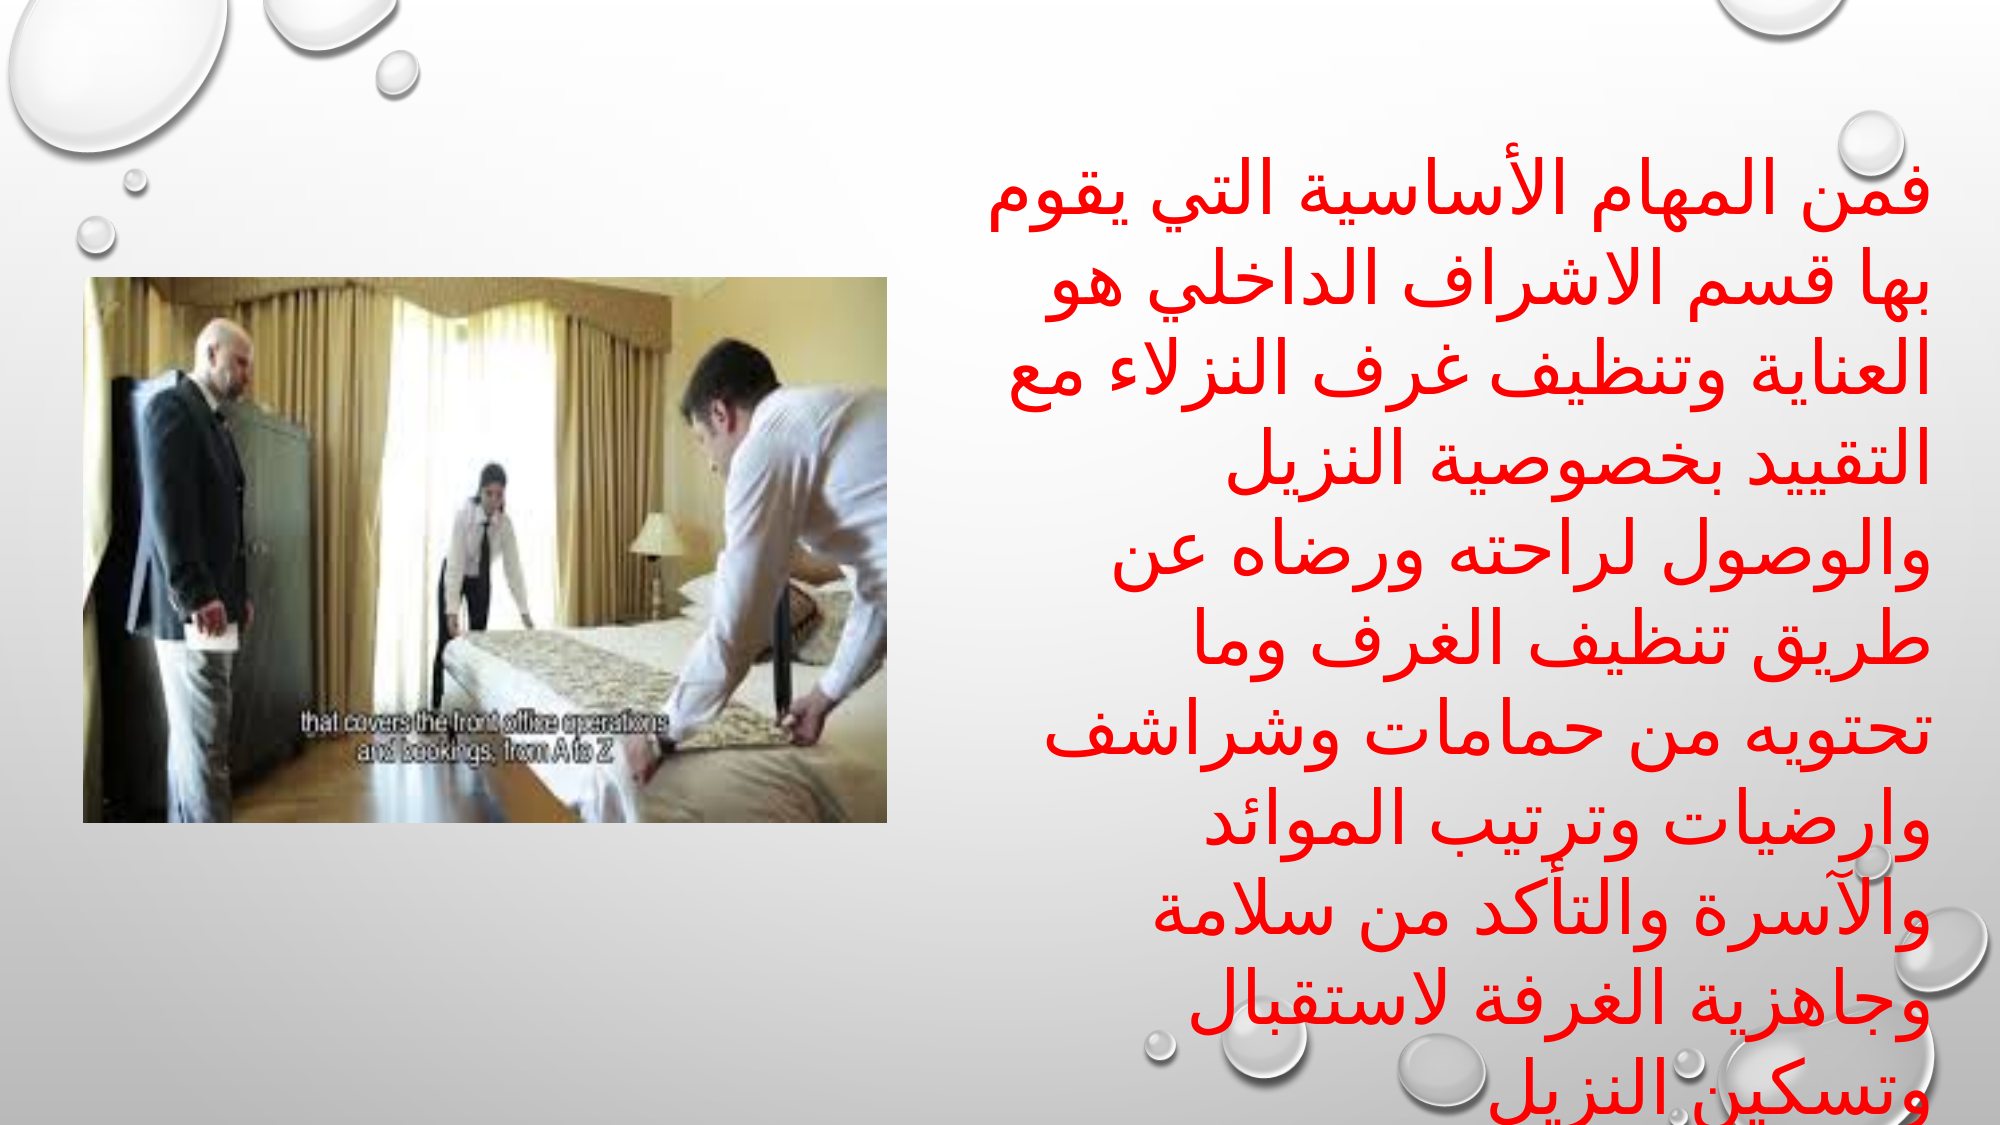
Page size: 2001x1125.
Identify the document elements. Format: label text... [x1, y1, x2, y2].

text_box فمن المهام الأساسية التي يقوم بها قسم الاشراف الداخلي هو العناية وتنظيف غرف النزلاء مع التقييد بخصوصية النزيل والوصول لراحته ورضاه عن طريق تنظيف الغرف وما تحتويه من حمامات وشراشف وارضيات وترتيب الموائد والآسرة والتأكد من سلامة وجاهزية الغرفة لاستقبال وتسكين النزيل [966, 132, 1950, 1125]
picture [0, 0, 2000, 1125]
